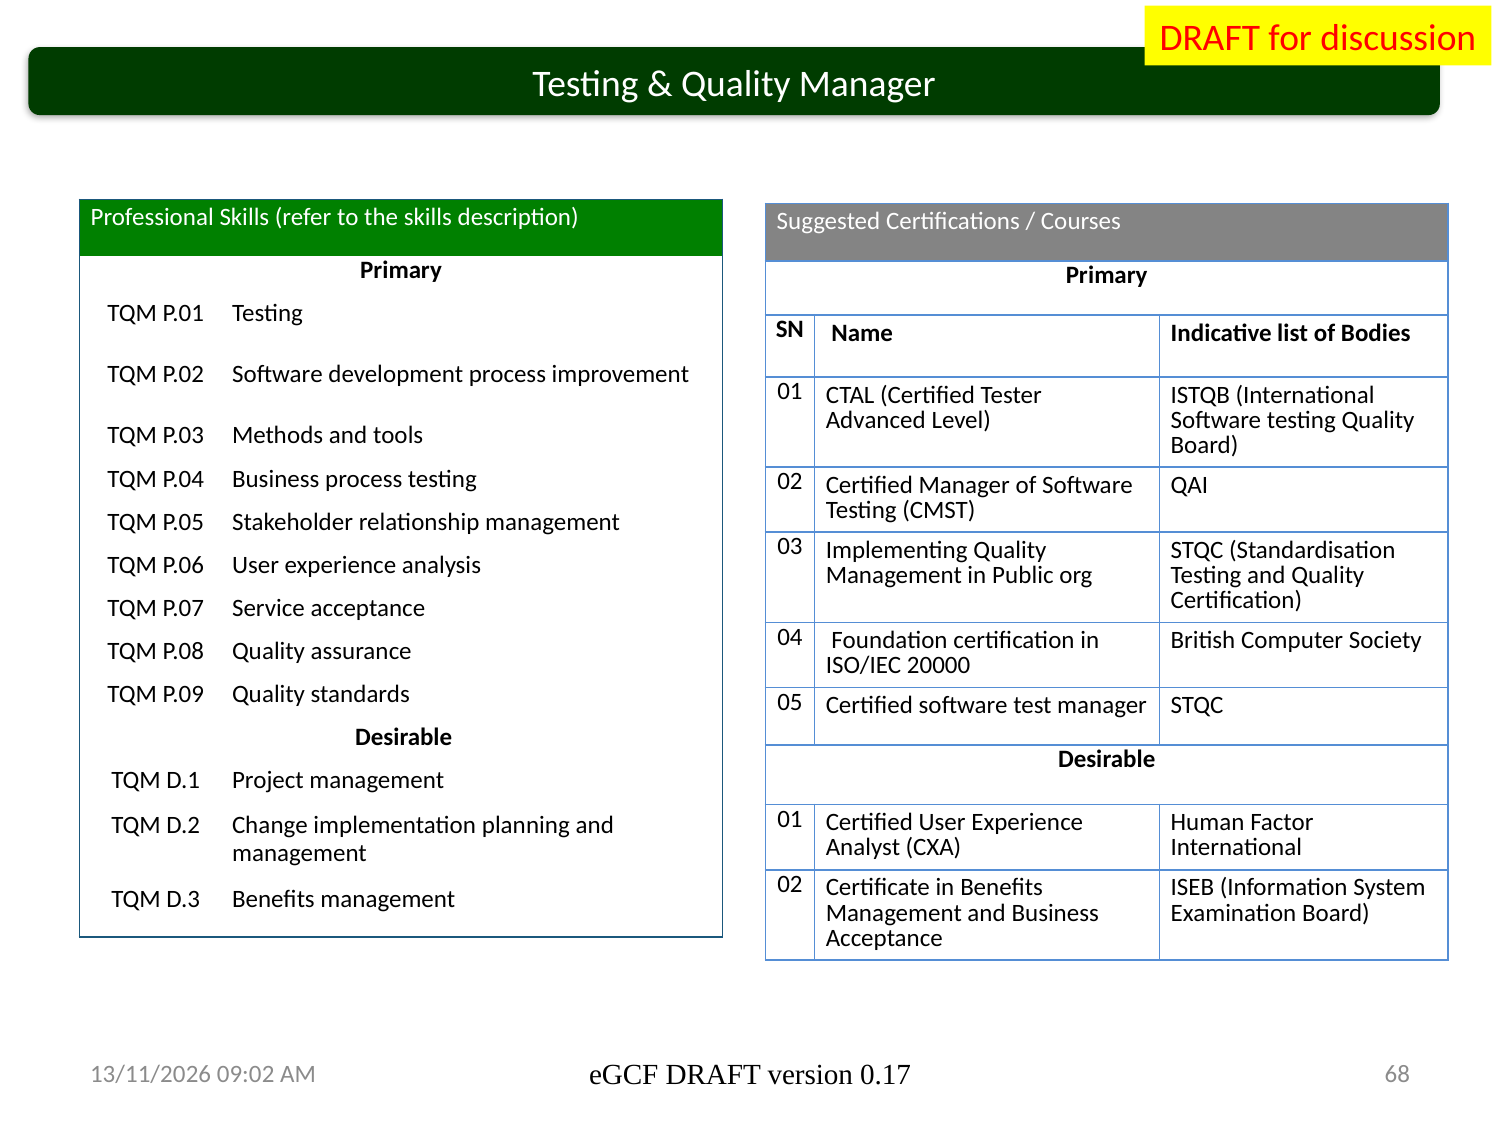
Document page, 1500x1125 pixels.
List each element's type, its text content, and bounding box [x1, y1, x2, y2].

table_cell 02 [766, 871, 814, 959]
table_header Suggested Certifications / Courses [766, 204, 1447, 260]
table_cell CTAL (Certified Tester Advanced Level) [815, 378, 1159, 466]
table_cell 05 [766, 688, 814, 744]
table_cell STQC (Standardisation Testing and Quality Certification) [1160, 533, 1447, 622]
table_cell Name [815, 316, 1159, 376]
table_cell TQM D.1 [80, 766, 232, 811]
table_cell 02 [766, 468, 814, 531]
table_cell ISEB (Information System Examination Board) [1160, 871, 1447, 959]
table_cell Methods and tools [232, 421, 722, 465]
table_cell TQM P.07 [80, 594, 232, 637]
table_cell User experience analysis [232, 551, 722, 594]
table_cell Certified User Experience Analyst (CXA) [815, 805, 1159, 869]
table_cell Implementing Quality Management in Public org [815, 533, 1159, 622]
table_cell 03 [766, 533, 814, 622]
table_cell STQC [1160, 688, 1447, 744]
table_cell Primary [766, 262, 1447, 314]
table_cell Foundation certification in ISO/IEC 20000 [815, 623, 1159, 687]
table_cell TQM P.03 [80, 421, 232, 465]
footer eGCF DRAFT version 0.17 [512, 1042, 988, 1103]
table_cell TQM P.08 [80, 637, 232, 680]
table_cell Indicative list of Bodies [1160, 316, 1447, 376]
table_cell Quality assurance [232, 637, 722, 680]
table_cell TQM D.2 [80, 811, 232, 885]
table_cell Stakeholder relationship management [232, 508, 722, 551]
table_cell TQM P.01 [80, 299, 232, 360]
slide_number 68 [1074, 1042, 1425, 1103]
table_cell TQM D.3 [80, 885, 232, 936]
table_header Professional Skills (refer to the skills description) [80, 200, 722, 256]
table_cell ISTQB (International Software testing Quality Board) [1160, 378, 1447, 466]
table_cell TQM P.04 [80, 465, 232, 508]
table_cell Certified software test manager [815, 688, 1159, 744]
table_cell Desirable [80, 723, 722, 766]
table_cell Change implementation planning and management [232, 811, 722, 885]
text_box Testing & Quality Manager [27, 46, 1441, 116]
table_cell TQM P.05 [80, 508, 232, 551]
table_cell 04 [766, 623, 814, 687]
table_cell 01 [766, 378, 814, 466]
table_cell British Computer Society [1160, 623, 1447, 687]
table_cell Certified Manager of Software Testing (CMST) [815, 468, 1159, 531]
table_cell Desirable [766, 746, 1447, 804]
table_cell Software development process improvement [232, 360, 722, 421]
table_cell Certificate in Benefits Management and Business Acceptance [815, 871, 1159, 959]
text_box DRAFT for discussion [1144, 5, 1492, 66]
table_cell Testing [232, 299, 722, 360]
table_cell QAI [1160, 468, 1447, 531]
table_cell Business process testing [232, 465, 722, 508]
table_cell Project management [232, 766, 722, 811]
table_cell Service acceptance [232, 594, 722, 637]
table_cell TQM P.06 [80, 551, 232, 594]
table_cell 01 [767, 806, 813, 868]
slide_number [75, 1042, 425, 1103]
table_cell Primary [80, 256, 722, 299]
table_cell TQM P.09 [80, 680, 232, 723]
table_cell Benefits management [232, 885, 722, 936]
table_cell SN [766, 316, 814, 376]
table_cell Human Factor International [1160, 805, 1447, 869]
table_cell Quality standards [232, 680, 722, 723]
table_cell TQM P.02 [80, 360, 232, 421]
